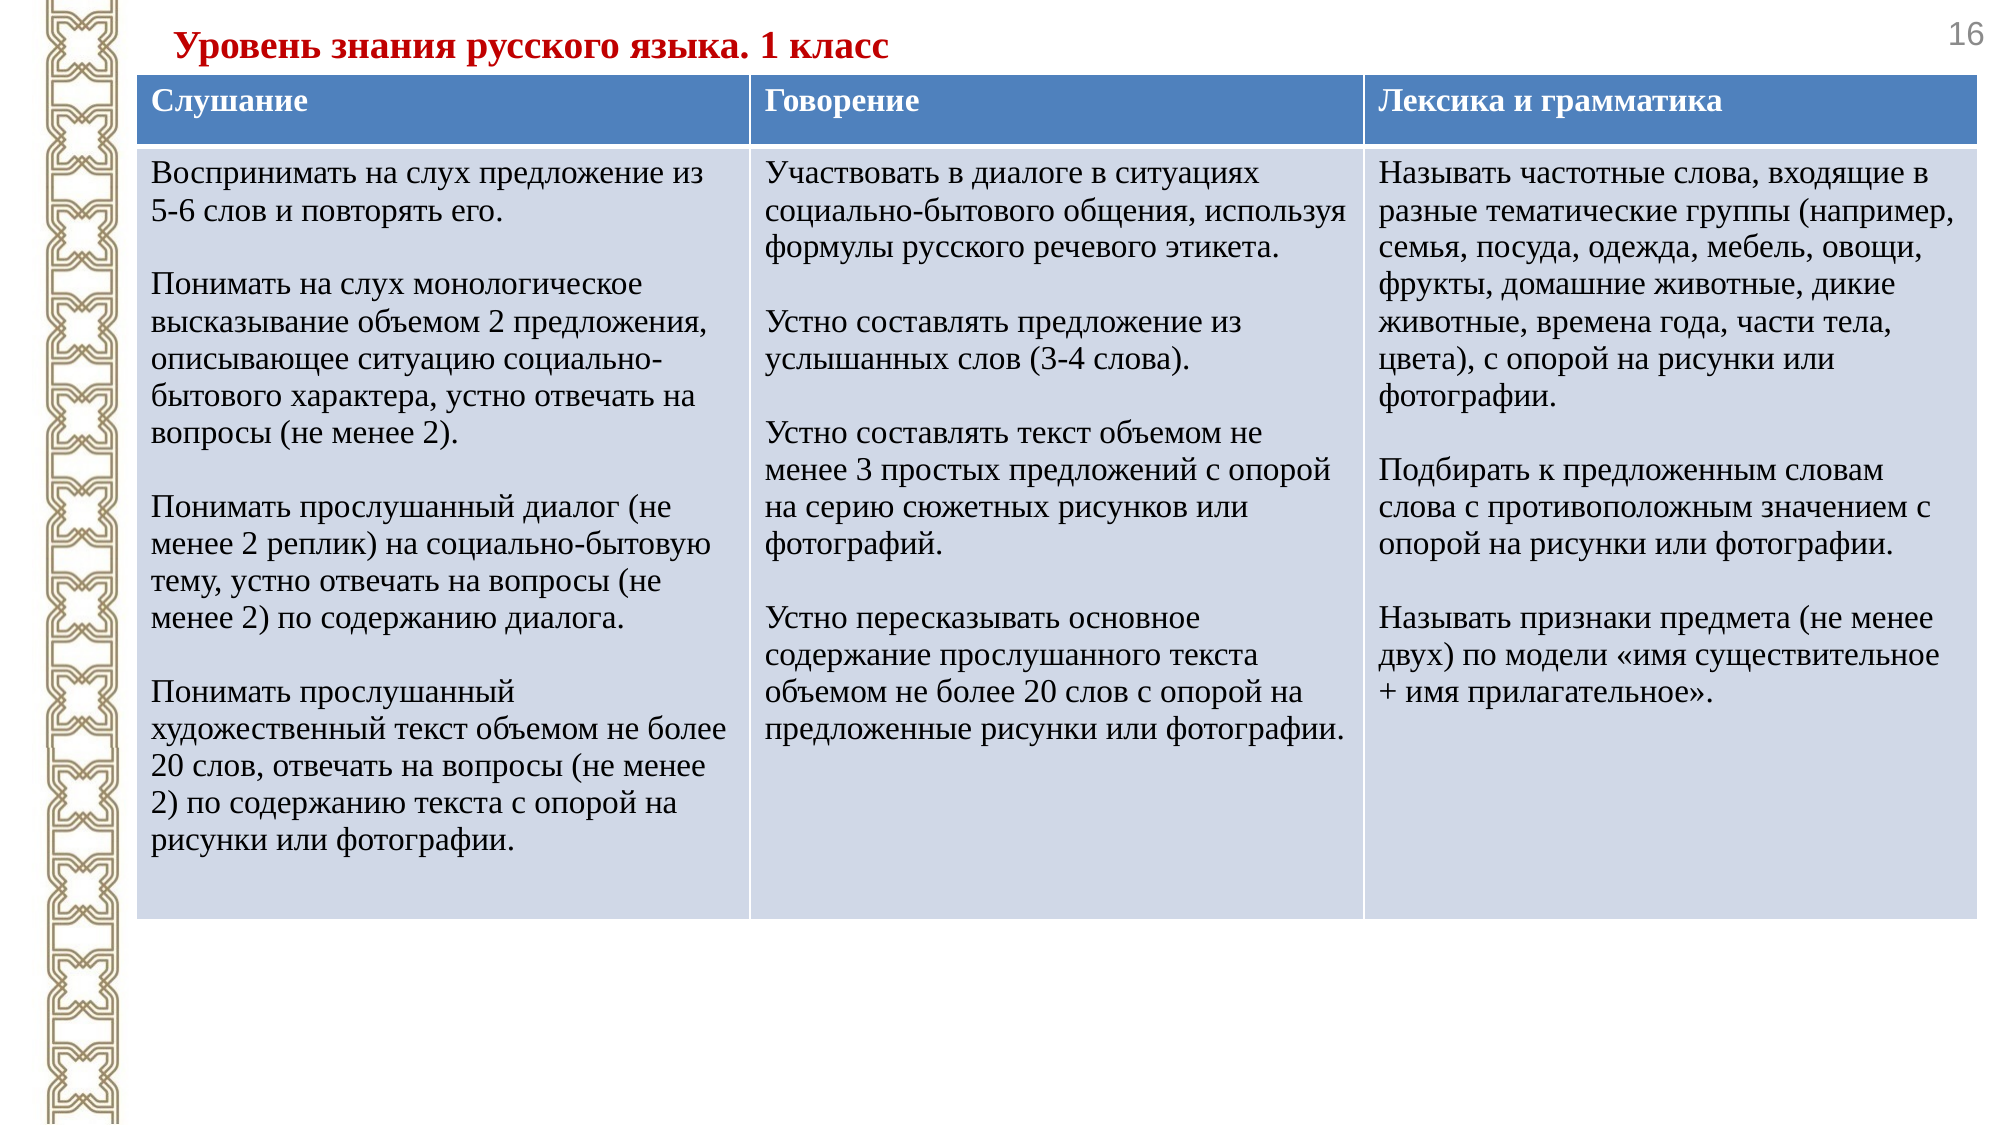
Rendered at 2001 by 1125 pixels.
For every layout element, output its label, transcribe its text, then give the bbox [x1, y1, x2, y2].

table_header Слушание [137, 75, 749, 144]
picture [0, 0, 2001, 1125]
table_header Лексика и грамматика [1365, 75, 1977, 144]
table_header Говорение [751, 75, 1363, 144]
slide_number 16 [1533, 2, 2000, 63]
text_box Уровень знания русского языка. 1 класс [157, 11, 1225, 74]
table_cell Называть частотные слова, входящие в разные тематические группы (например, семья, посуда, одежда, мебель, овощи, фрукты, домашние животные, дикие животные, времена года, части тела, цвета), с опорой на рисунки или фотографии. Подбирать к предложенным словам слова с противоположным значением с опорой на рисунки или фотографии. Называть признаки предмета (не менее двух) по модели «имя существительное + имя прилагательное». [1365, 149, 1977, 919]
table_cell Воспринимать на слух предложение из 5-6 слов и повторять его. Понимать на слух монологическое высказывание объемом 2 предложения, описывающее ситуацию социально-бытового характера, устно отвечать на вопросы (не менее 2). Понимать прослушанный диалог (не менее 2 реплик) на социально-бытовую тему, устно отвечать на вопросы (не менее 2) по содержанию диалога. Понимать прослушанный художественный текст объемом не более 20 слов, отвечать на вопросы (не менее 2) по содержанию текста с опорой на рисунки или фотографии. [137, 149, 749, 919]
table_cell Участвовать в диалоге в ситуациях социально-бытового общения, используя формулы русского речевого этикета. Устно составлять предложение из услышанных слов (3-4 слова). Устно составлять текст объемом не менее 3 простых предложений с опорой на серию сюжетных рисунков или фотографий. Устно пересказывать основное содержание прослушанного текста объемом не более 20 слов с опорой на предложенные рисунки или фотографии. [751, 149, 1363, 919]
